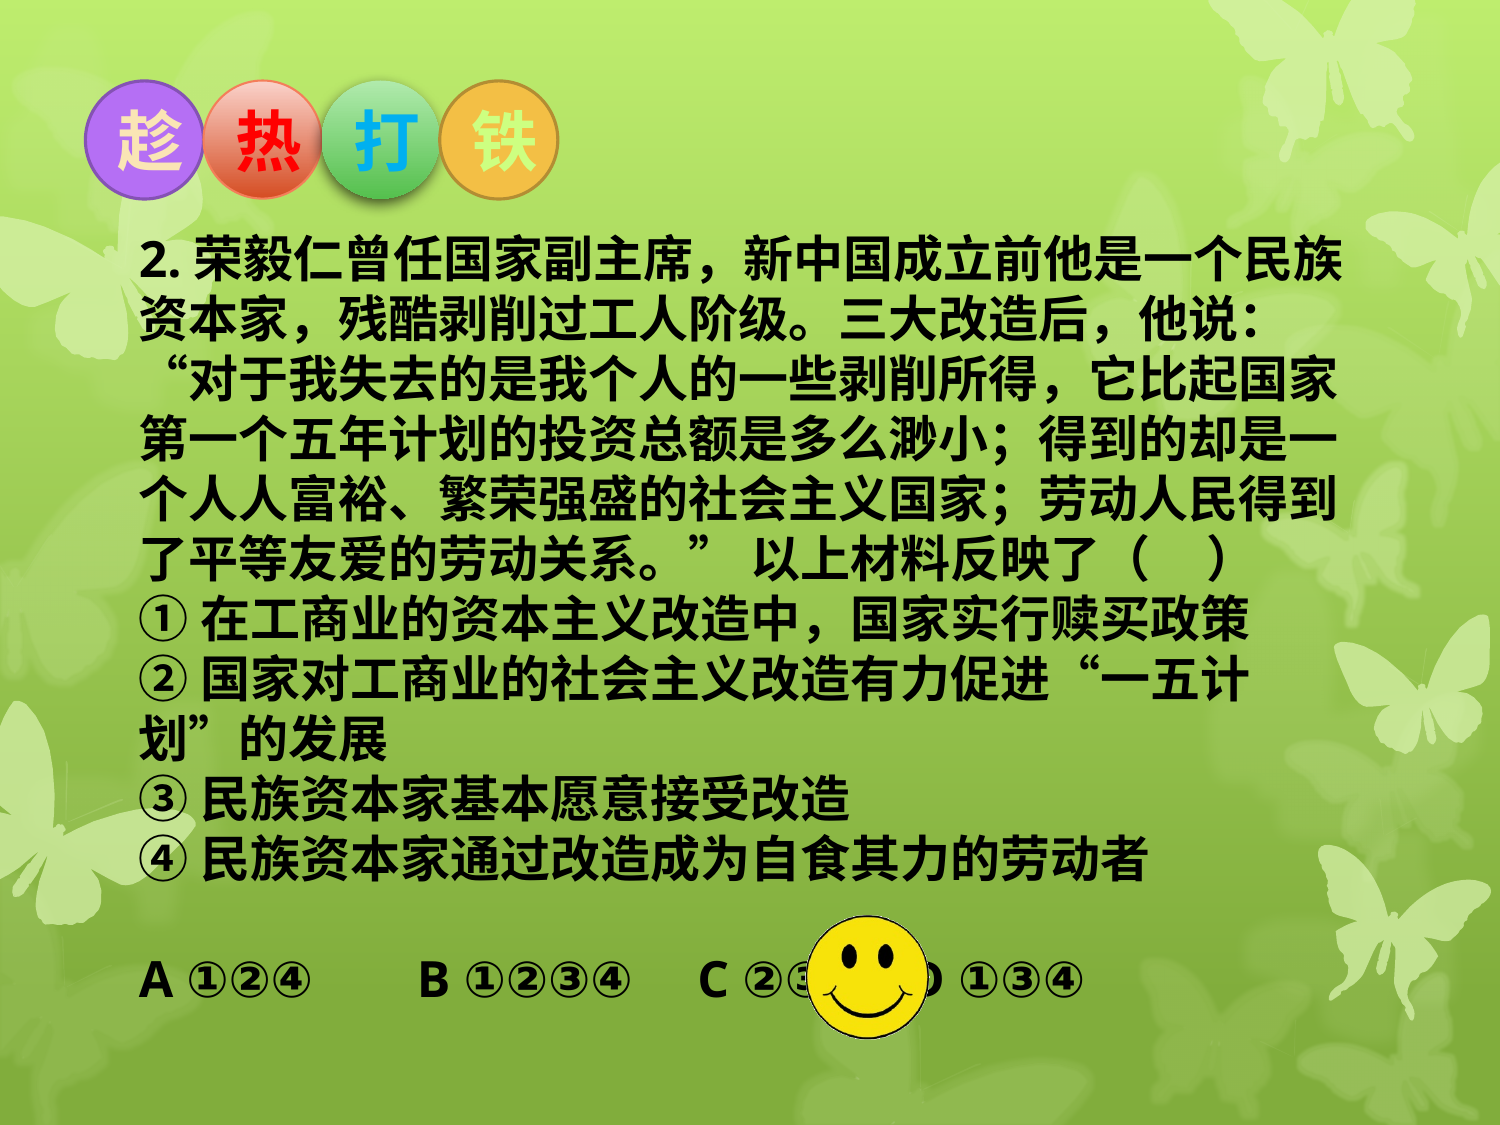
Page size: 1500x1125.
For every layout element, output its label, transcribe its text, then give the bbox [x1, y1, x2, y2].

picture [761, 904, 978, 1049]
text_box 2.荣毅仁曾任国家副主席，新中国成立前他是一个民族资本家，残酷剥削过工人阶级。三大改造后，他说：“对于我失去的是我个人的一些剥削所得，它比起国家第一个五年计划的投资总额是多么渺小；得到的却是一个人人富裕、繁荣强盛的社会主义国家；劳动人民得到了平等友爱的劳动关系。” 以上材料反映了（ ） ①在工商业的资本主义改造中，国家实行赎买政策 ②国家对工商业的社会主义改造有力促进“一五计划”的发展 ③民族资本家基本愿意接受改造 ④民族资本家通过改造成为自食其力的劳动者 A ①②④ B ①②③④ C ②③④ D ①③④ [123, 219, 1365, 1015]
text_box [84, 79, 559, 200]
